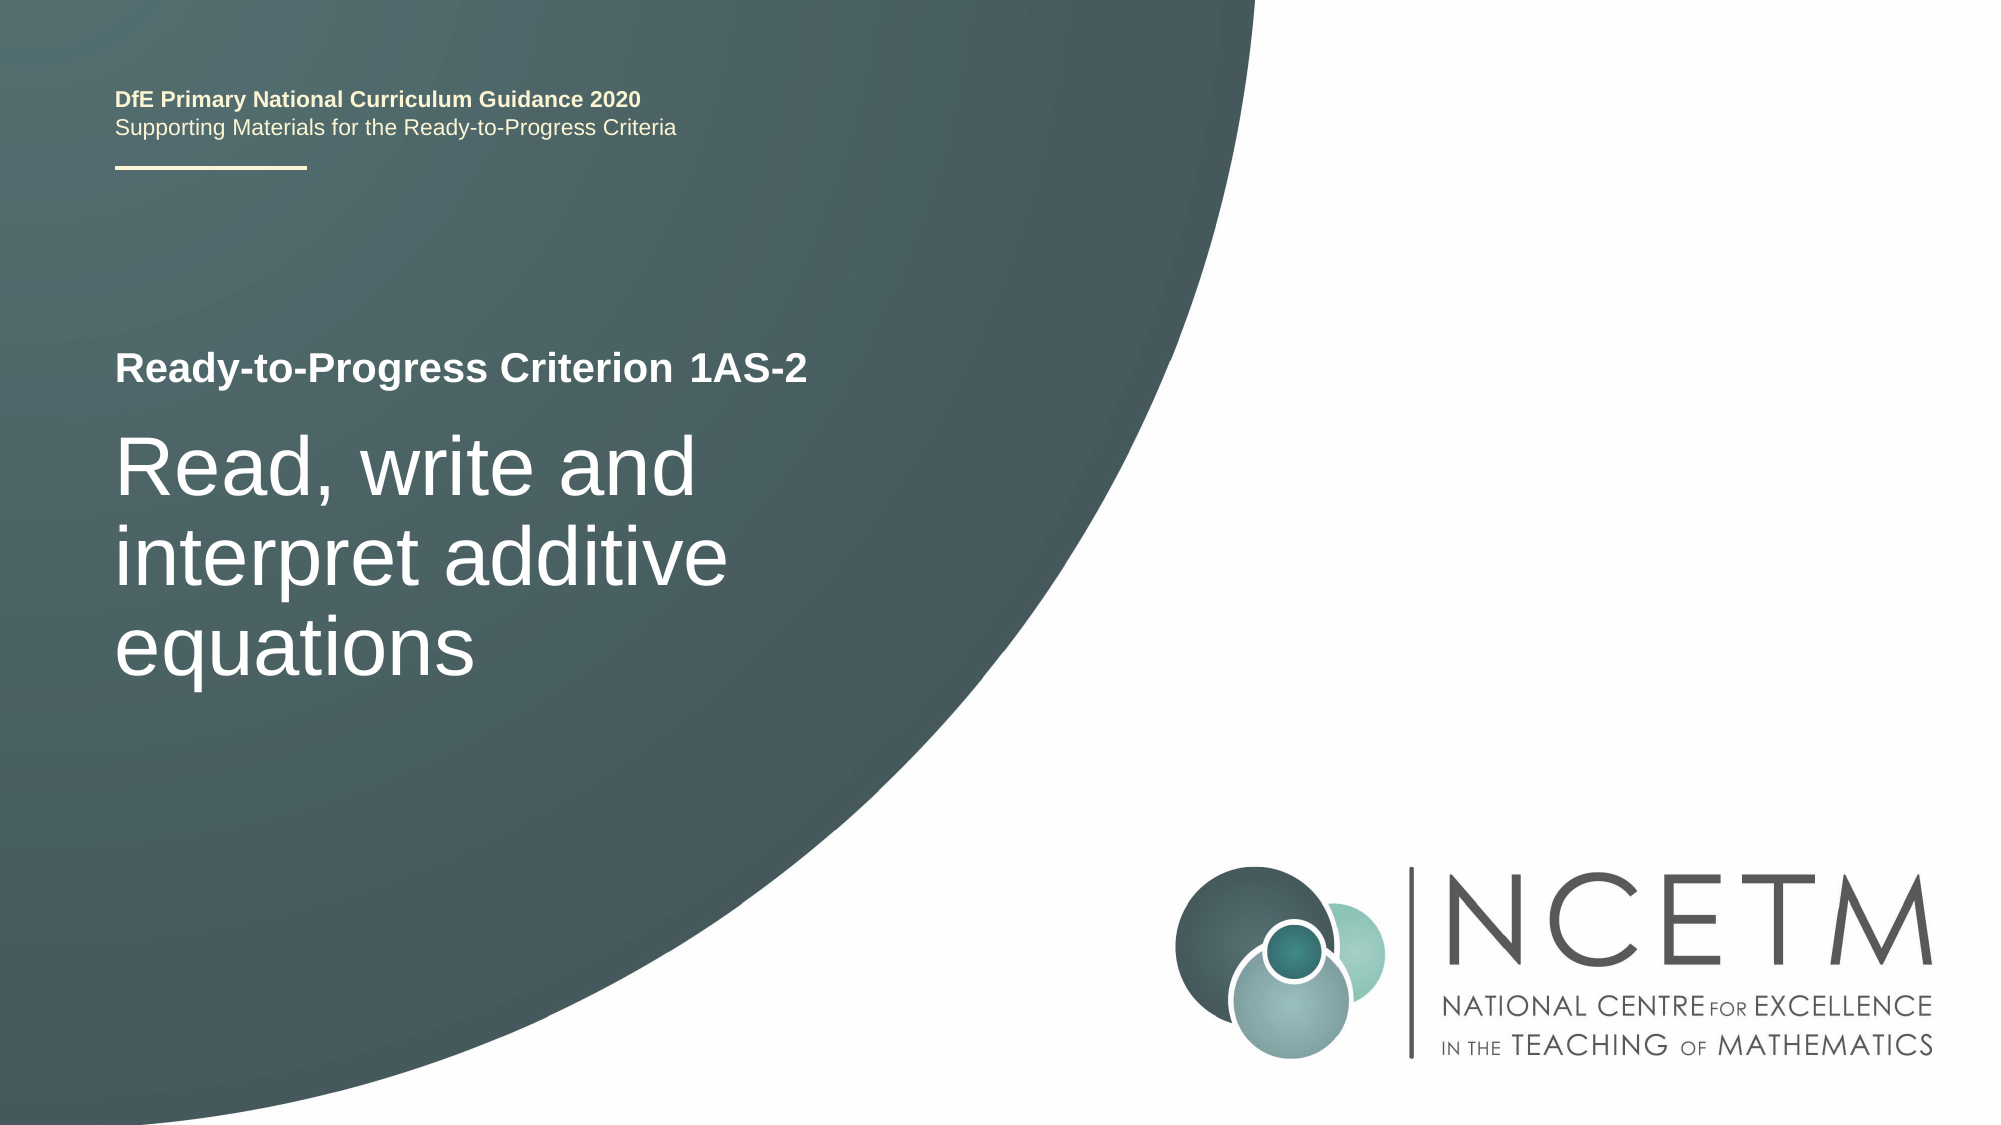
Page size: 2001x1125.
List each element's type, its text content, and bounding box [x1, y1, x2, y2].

picture [0, 0, 2001, 1125]
subtitle Read, write and interpret additive equations [99, 416, 1000, 912]
list 1AS-2 [674, 338, 1043, 414]
